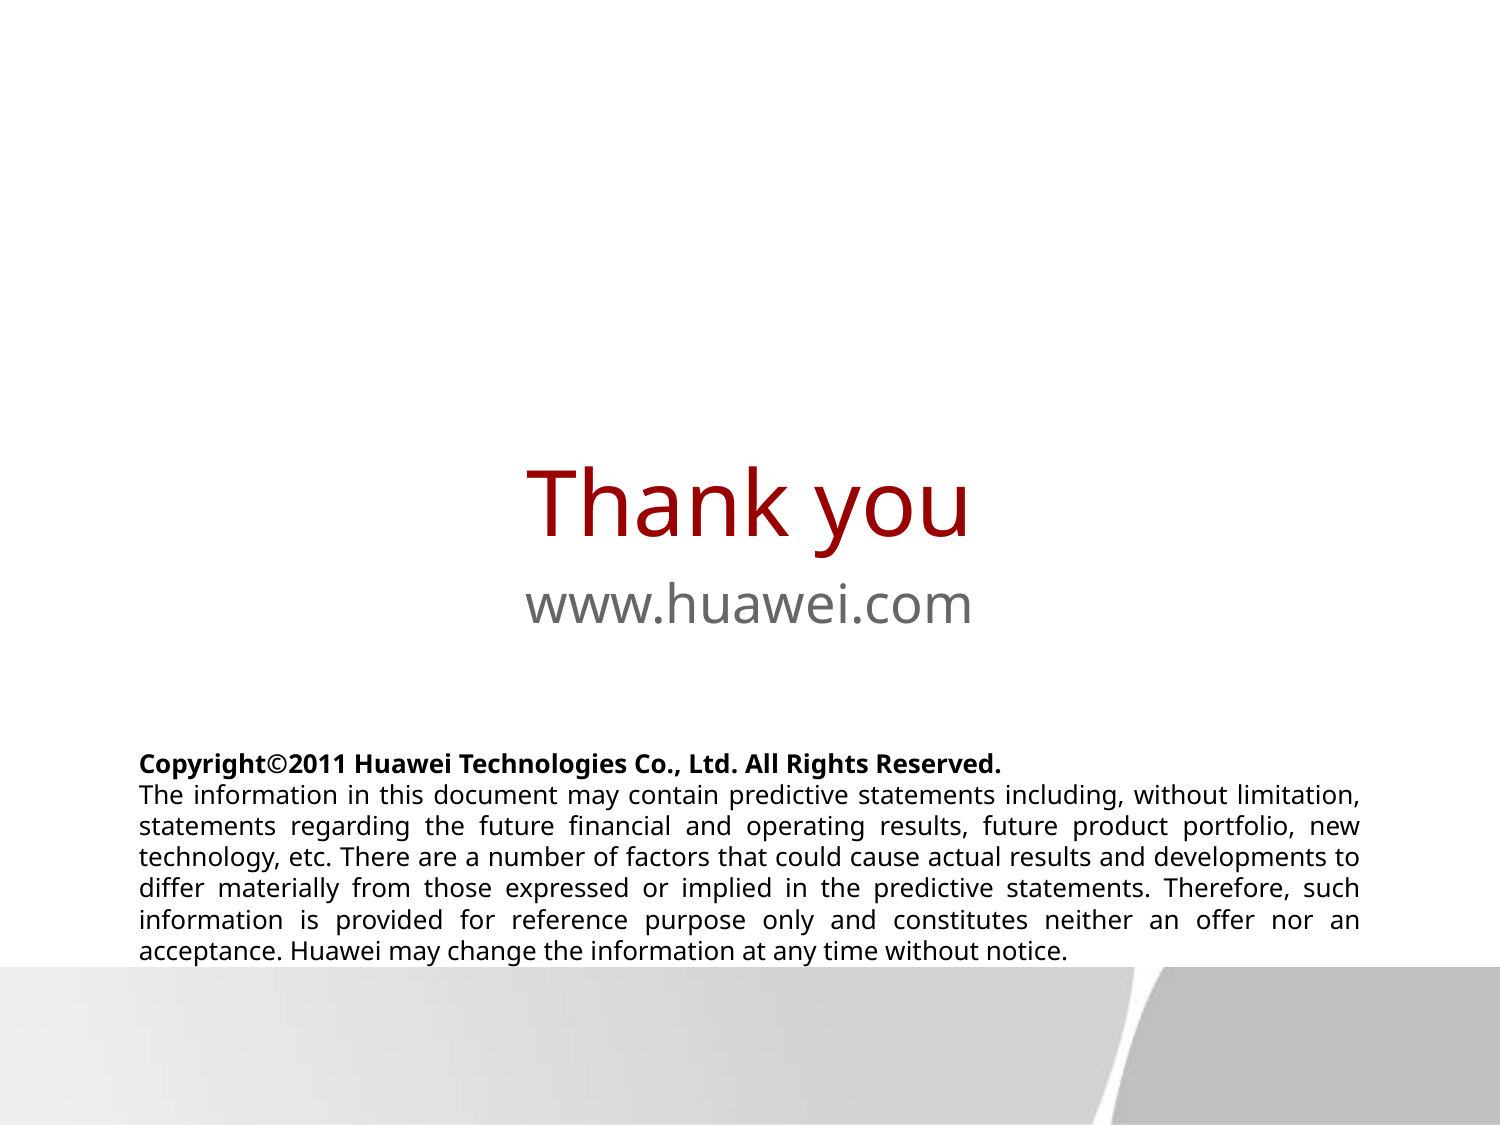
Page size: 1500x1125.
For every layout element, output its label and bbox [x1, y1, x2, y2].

picture [0, 967, 1500, 1125]
